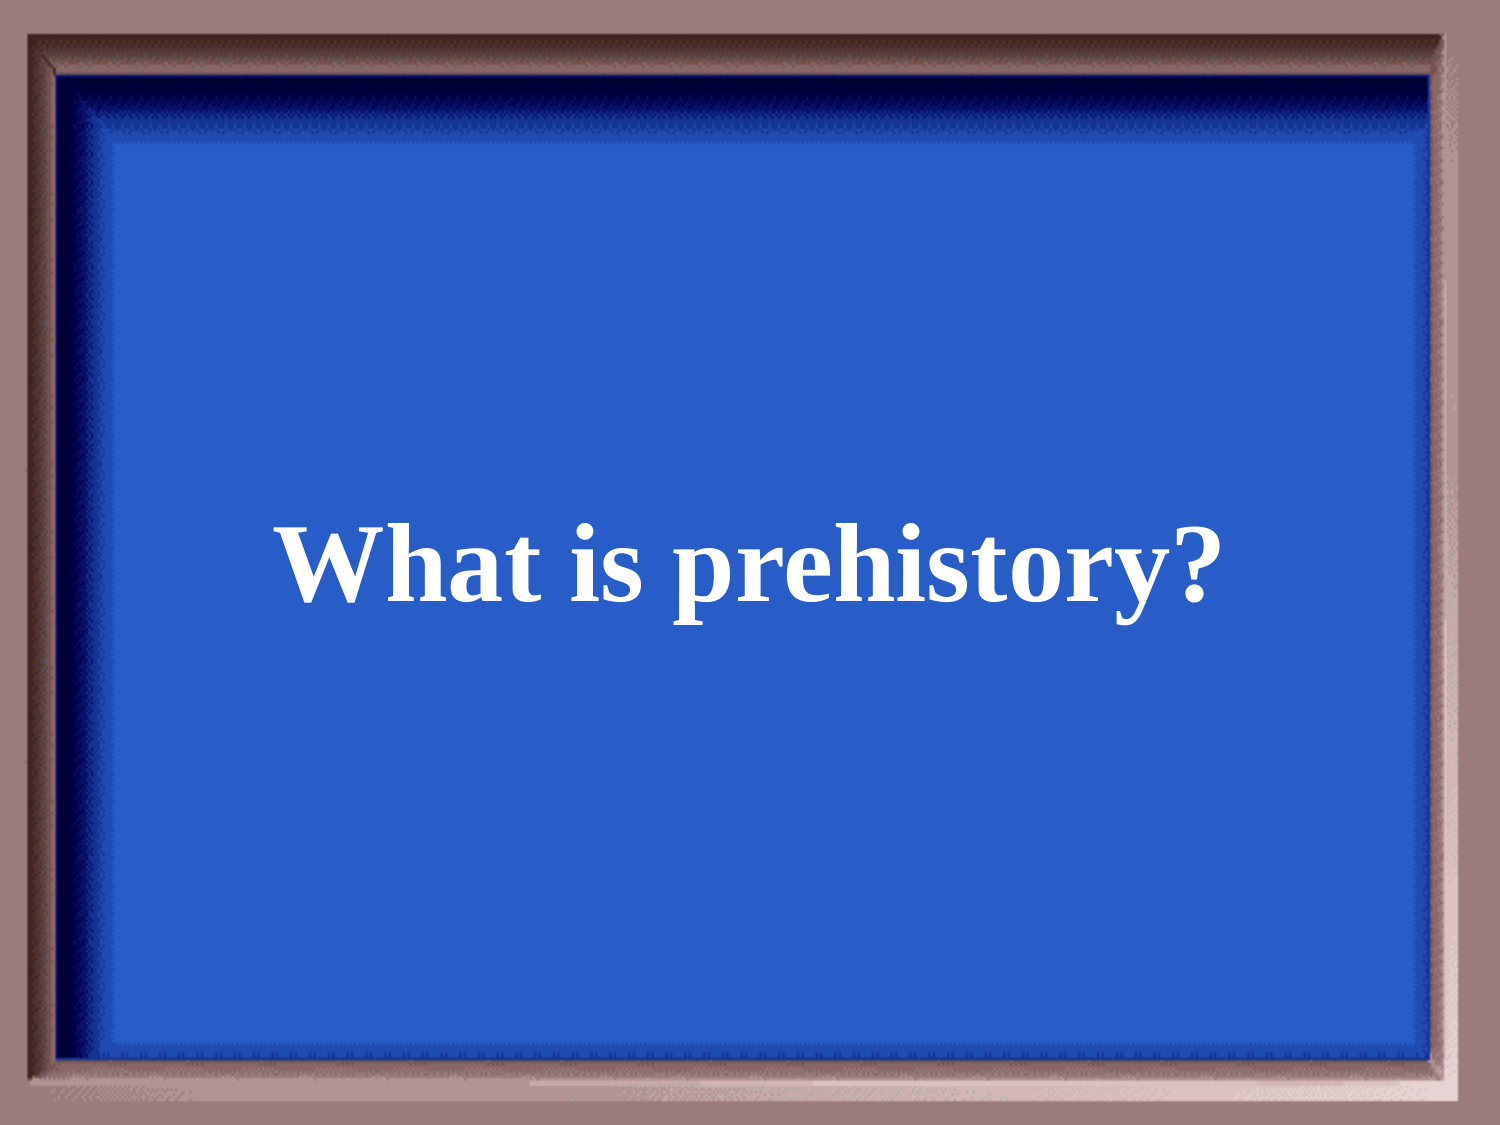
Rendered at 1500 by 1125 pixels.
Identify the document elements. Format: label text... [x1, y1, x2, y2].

title What is prehistory? [112, 462, 1388, 650]
picture [0, 0, 1500, 1125]
